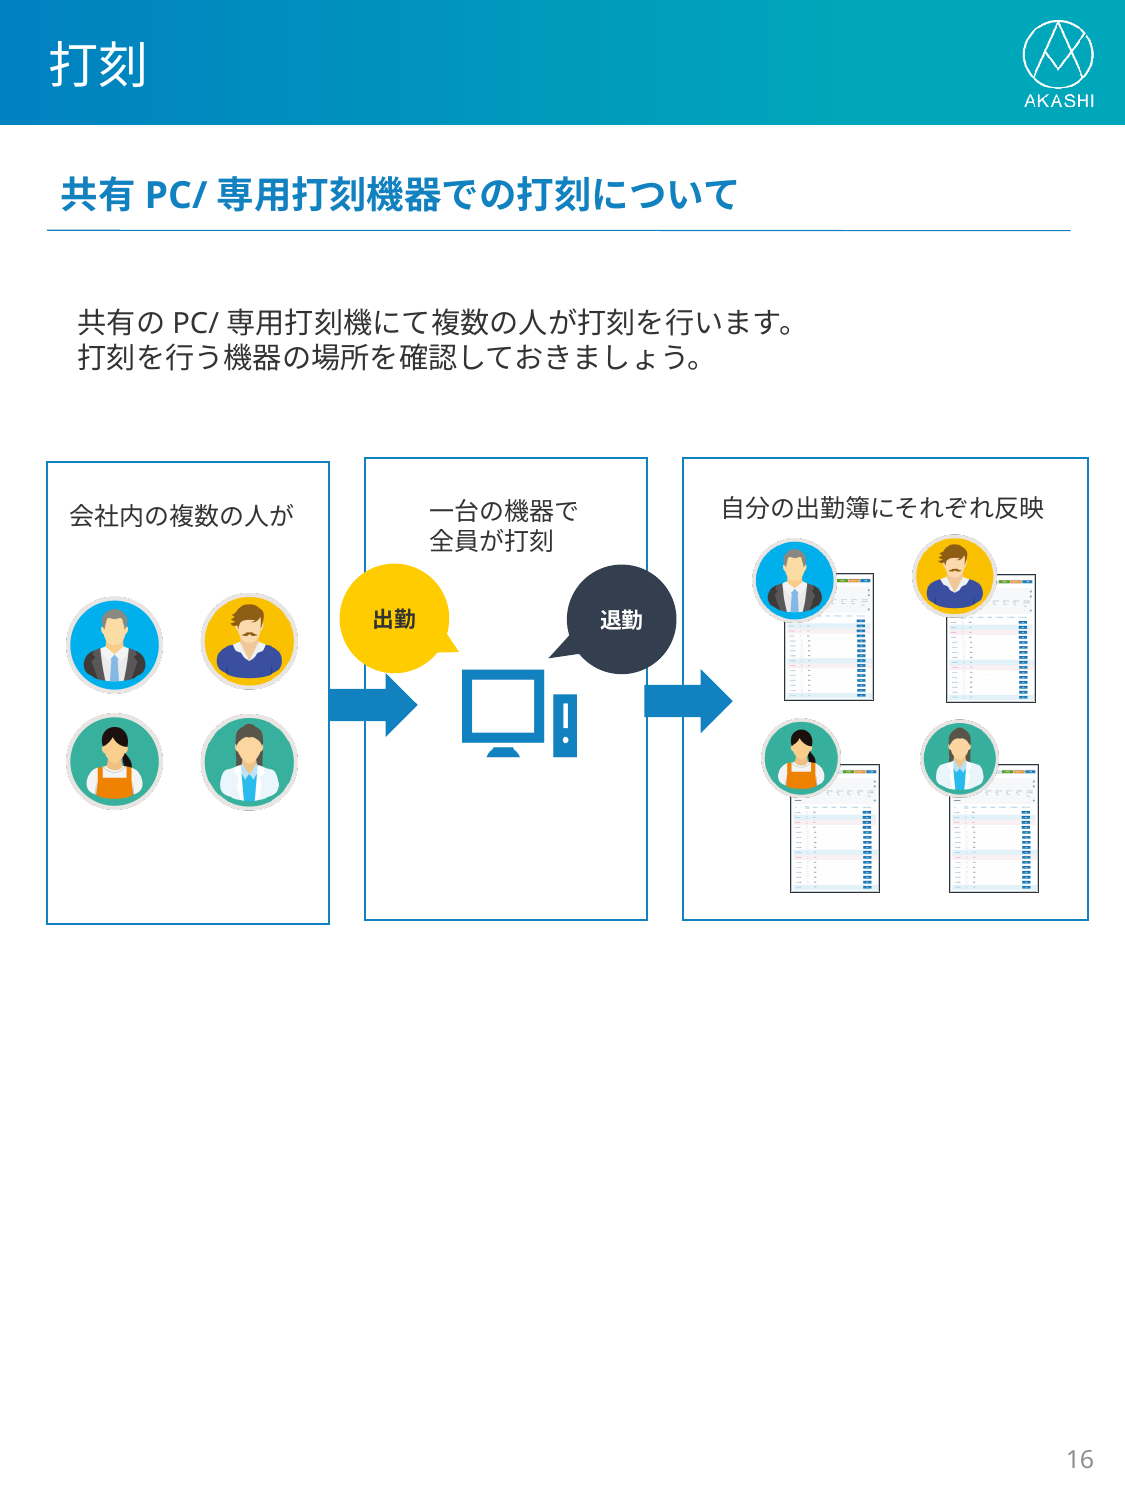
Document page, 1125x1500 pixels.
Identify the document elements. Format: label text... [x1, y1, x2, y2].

picture [200, 592, 298, 690]
picture [752, 538, 874, 702]
text_box [364, 457, 648, 921]
title 打刻 [33, 0, 1045, 123]
picture [66, 596, 163, 694]
picture [66, 713, 163, 810]
slide_number 15 [856, 1420, 1110, 1500]
picture [1045, 9, 1103, 117]
picture [919, 719, 1039, 893]
text_box [46, 461, 330, 925]
picture [761, 718, 880, 893]
text_box 出勤 [338, 562, 461, 675]
text_box [330, 687, 364, 723]
text_box 共有PC/専用打刻機器での打刻について [45, 163, 756, 224]
text_box [682, 457, 1089, 921]
text_box [648, 683, 682, 719]
text_box 退勤 [549, 563, 678, 676]
picture [462, 656, 577, 771]
picture [912, 534, 1036, 703]
picture [200, 713, 298, 811]
text_box 共有のPC/専用打刻機にて複数の人が打刻を行います。 打刻を行う機器の場所を確認しておきましょう。 [62, 296, 1003, 382]
